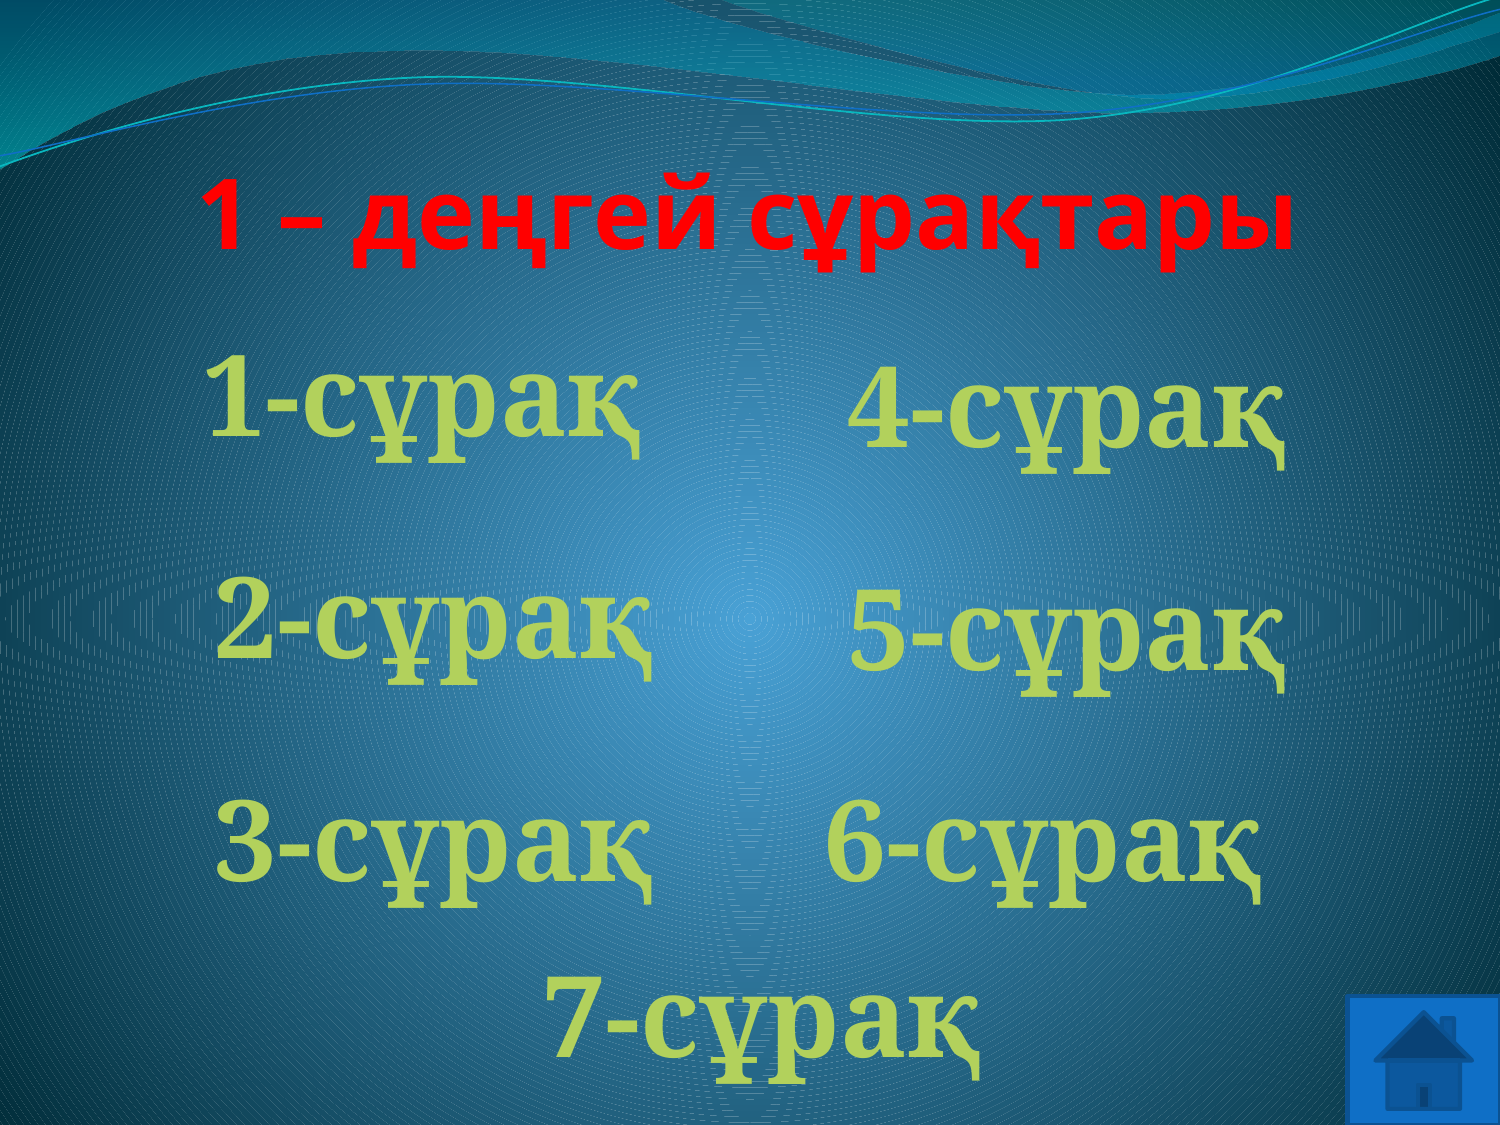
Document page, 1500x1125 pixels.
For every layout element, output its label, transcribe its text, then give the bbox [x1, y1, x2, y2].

text_box 1-сұрақ [187, 316, 658, 467]
text_box 7-сұрақ [527, 937, 998, 1088]
text_box 2-сұрақ [199, 538, 670, 689]
title 1 – деңгей сұрақтары [105, 70, 1394, 270]
text_box 6-сұрақ [808, 761, 1279, 912]
text_box [1345, 994, 1500, 1125]
text_box 3-сұрақ [199, 761, 670, 912]
text_box 4-сұрақ [832, 328, 1302, 478]
text_box 5-сұрақ [832, 550, 1302, 701]
